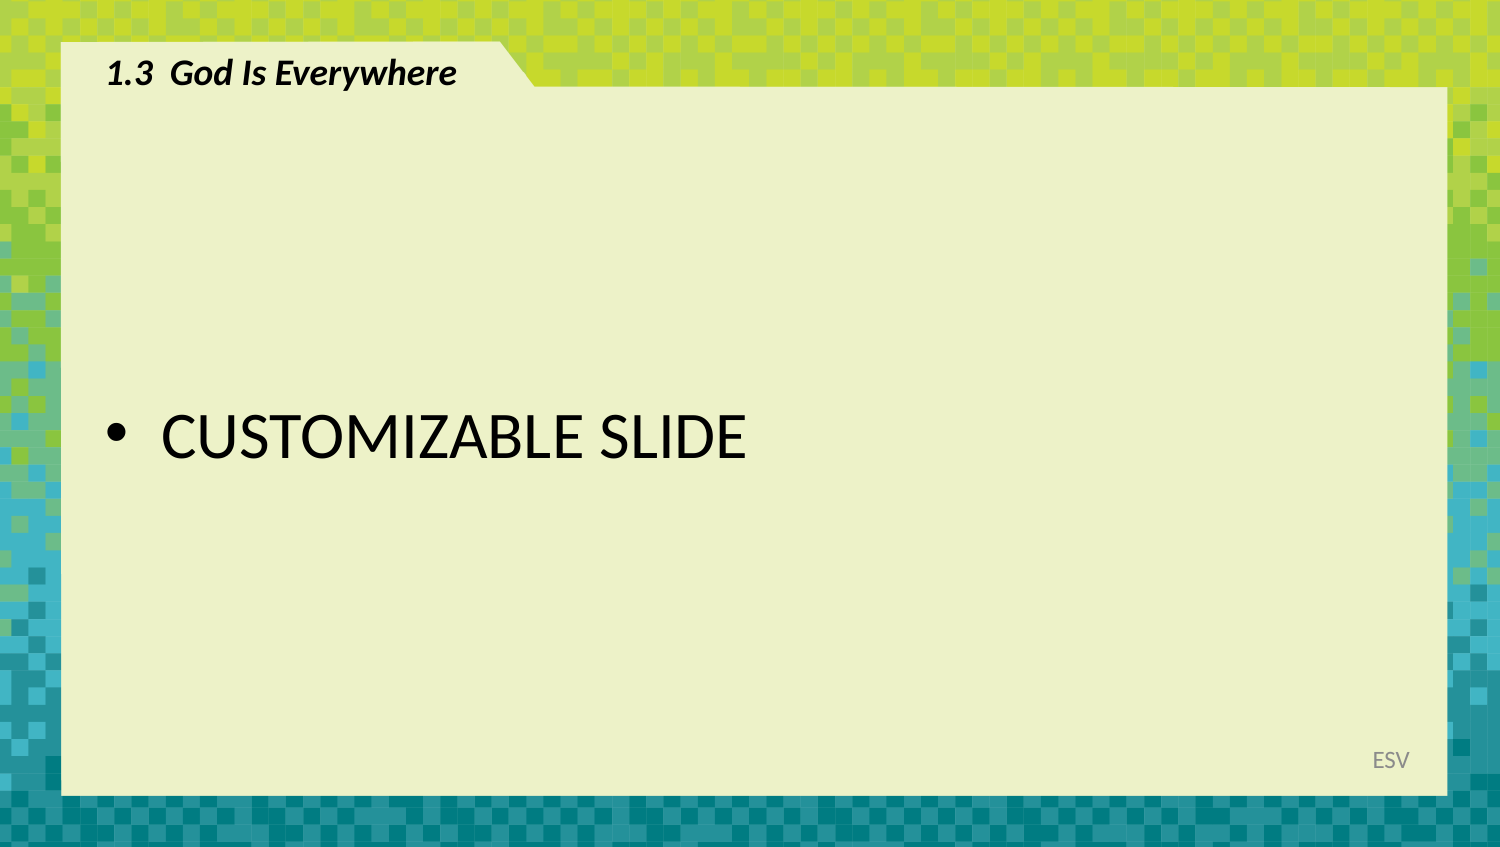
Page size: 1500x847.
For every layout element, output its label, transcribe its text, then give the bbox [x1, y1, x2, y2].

title 1.3 God Is Everywhere [89, 33, 1420, 108]
list CUSTOMIZABLE SLIDE [89, 141, 1403, 722]
picture [0, 0, 1500, 847]
footer ESV [950, 736, 1425, 782]
